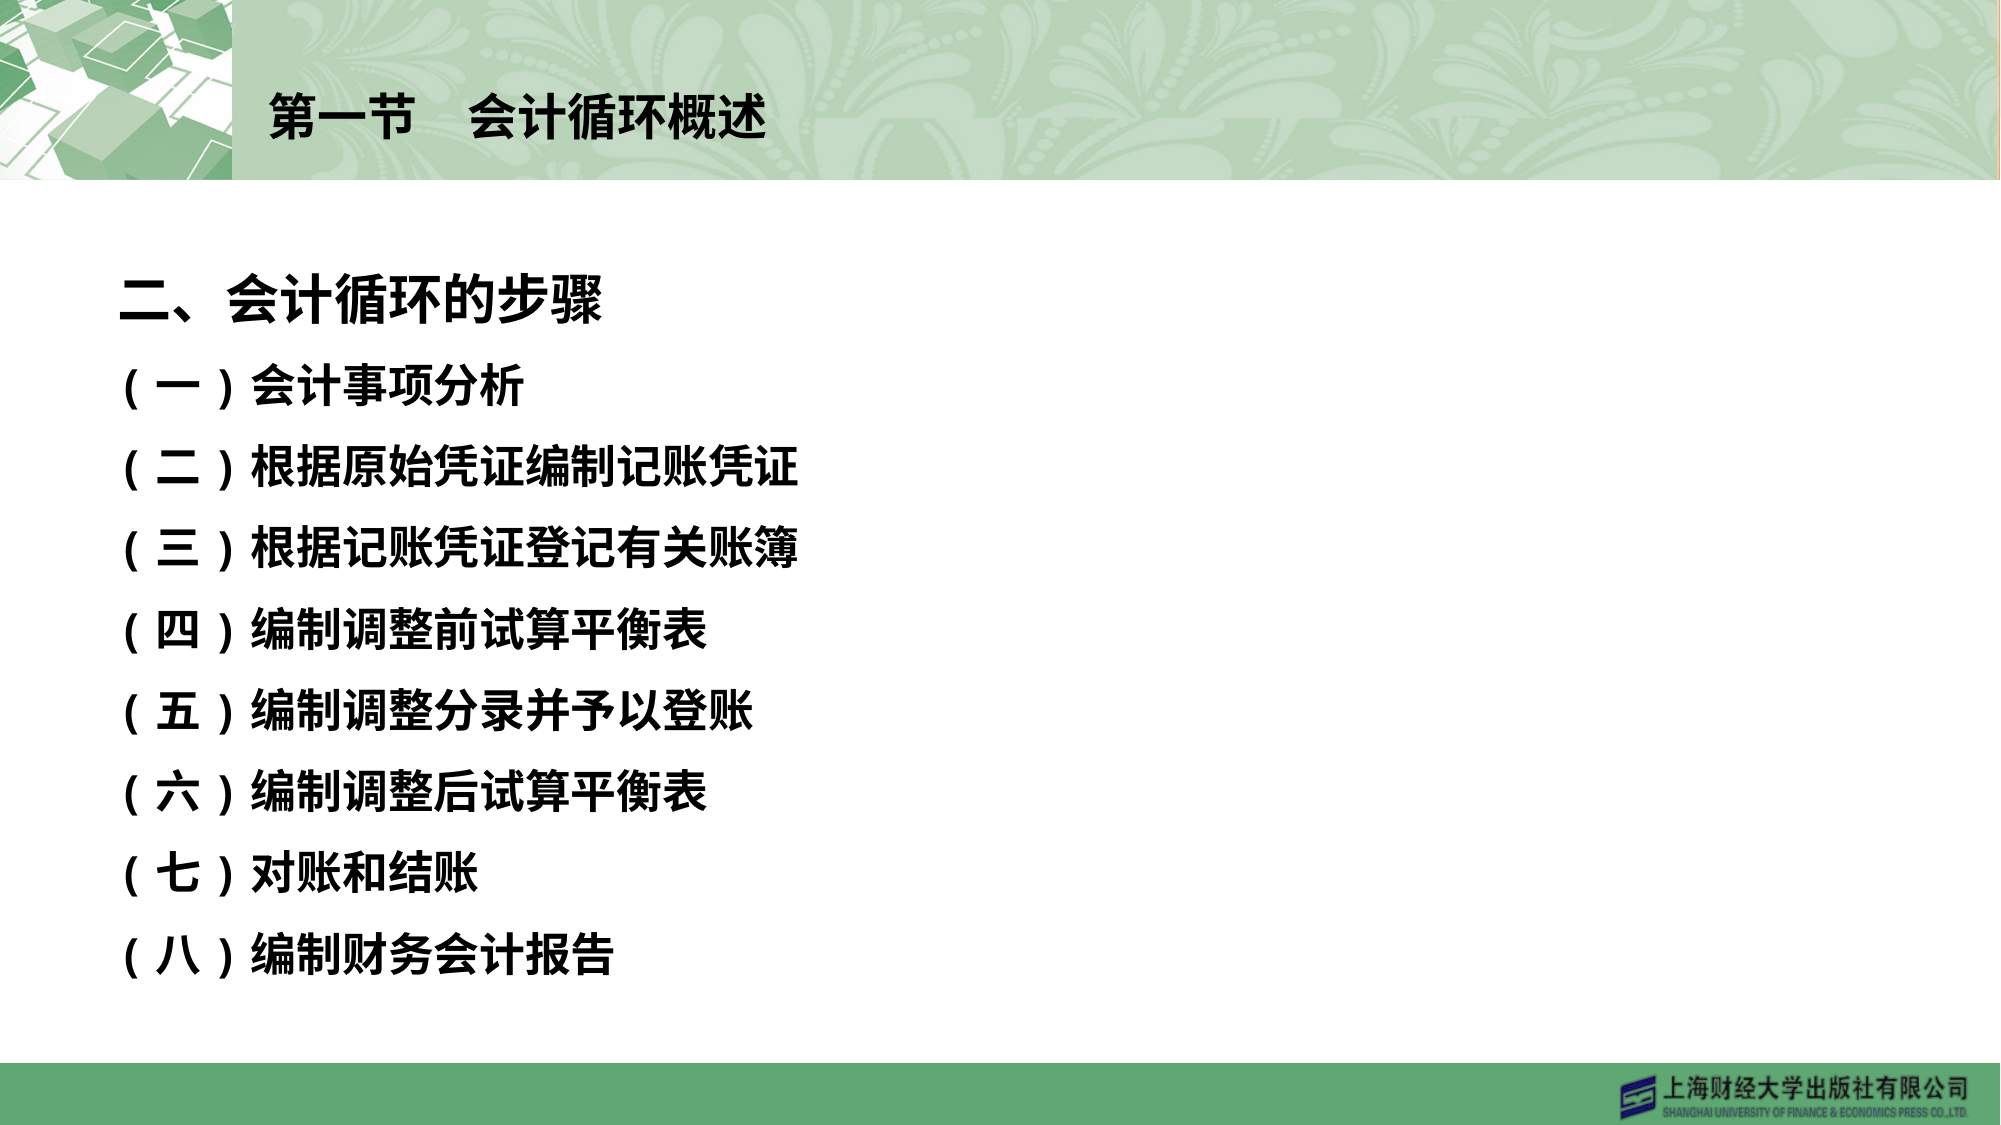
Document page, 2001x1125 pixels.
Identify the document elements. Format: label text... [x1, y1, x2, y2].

title 第一节 会计循环概述 [252, 64, 1609, 168]
picture [0, 0, 2001, 1125]
list 二、会计循环的步骤 (一)会计事项分析 (二)根据原始凭证编制记账凭证 (三)根据记账凭证登记有关账簿 (四)编制调整前试算平衡表 (五)编制调整分录并予以登账 (六)编制调整后试算平衡表 (七)对账和结账 (八)编制财务会计报告 [102, 241, 1898, 1065]
